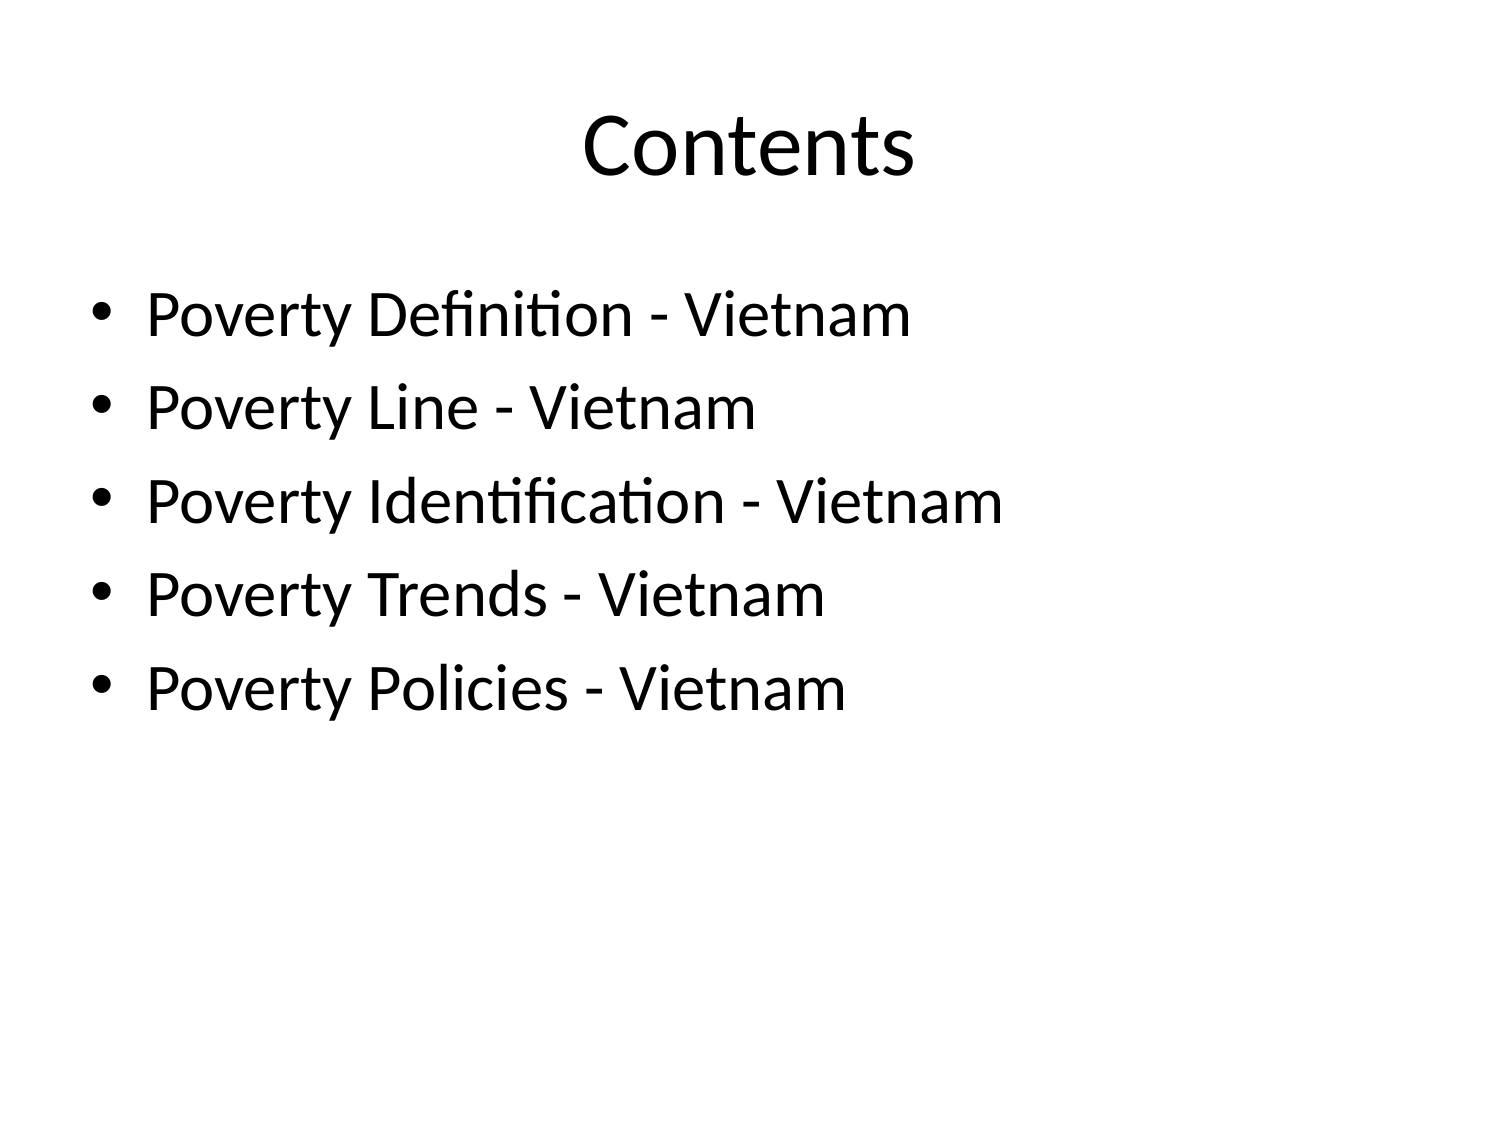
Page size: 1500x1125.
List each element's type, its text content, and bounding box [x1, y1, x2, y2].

list Poverty Definition - Vietnam Poverty Line - Vietnam Poverty Identification - Vietnam Poverty Trends - Vietnam Poverty Policies - Vietnam [75, 262, 1425, 1005]
title Contents [75, 45, 1425, 233]
